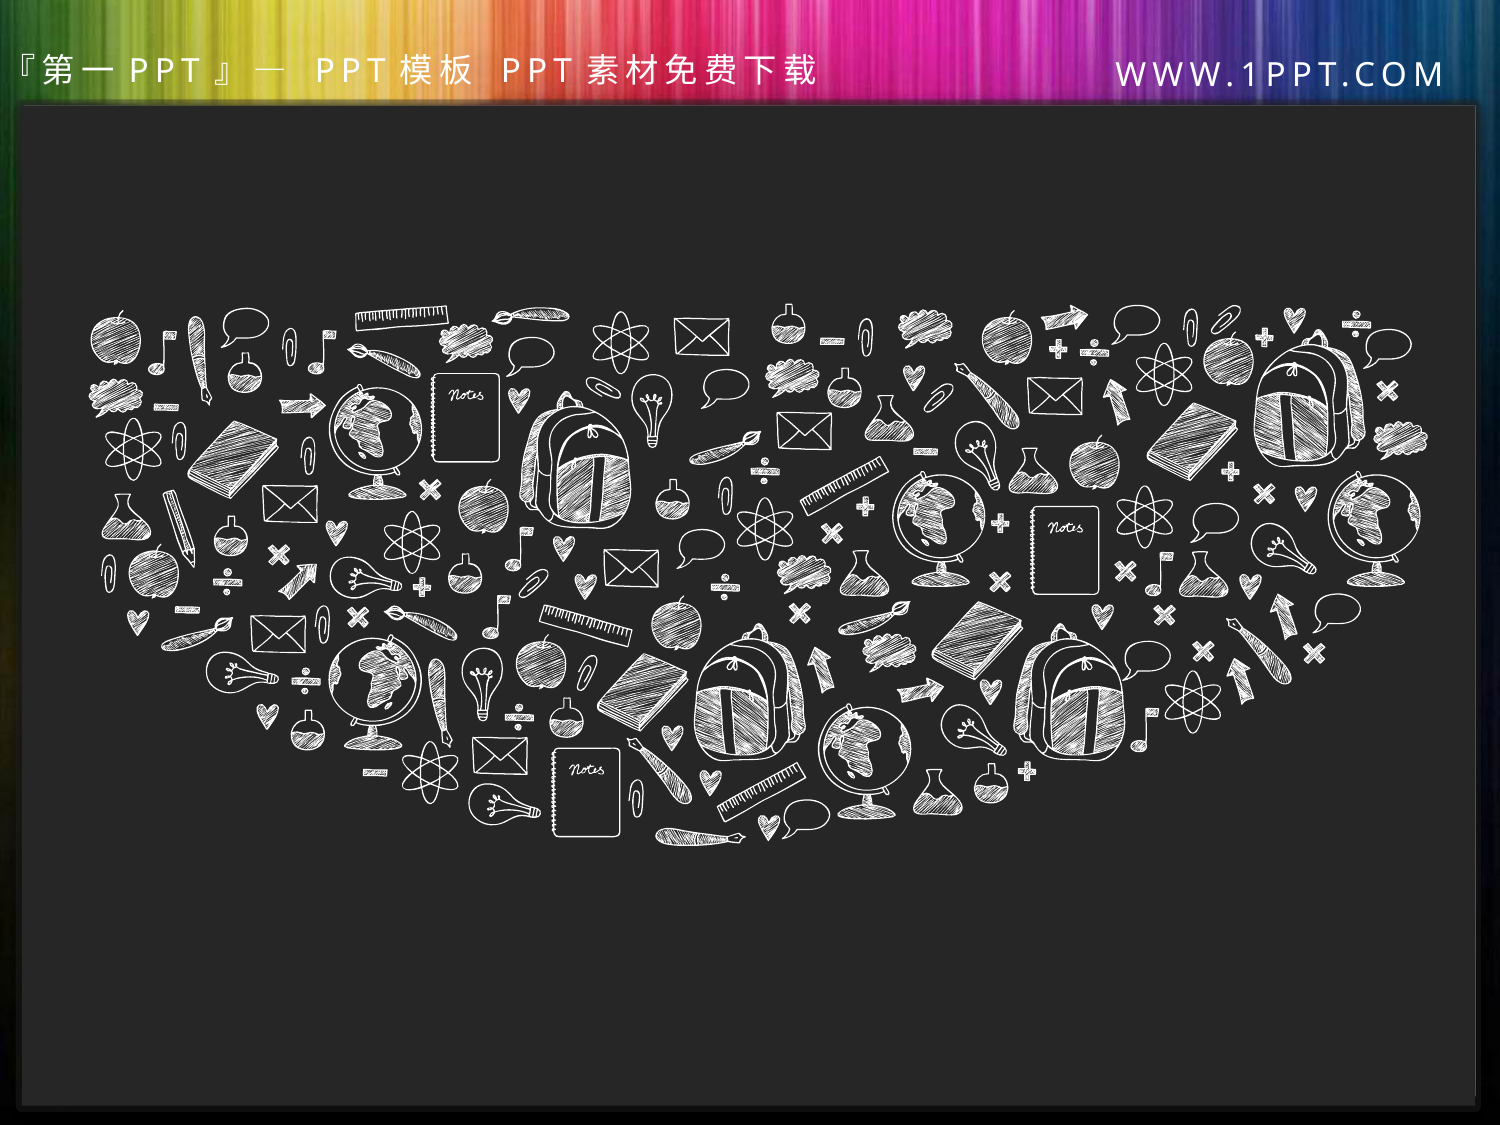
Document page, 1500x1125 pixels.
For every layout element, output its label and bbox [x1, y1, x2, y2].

text_box [205, 651, 279, 694]
text_box [1255, 327, 1274, 348]
text_box [468, 783, 541, 826]
text_box [256, 704, 279, 730]
text_box [278, 563, 317, 601]
text_box [771, 303, 806, 344]
text_box [1111, 304, 1161, 345]
text_box [776, 411, 833, 451]
text_box [788, 602, 811, 625]
text_box [553, 536, 576, 562]
text_box [515, 703, 524, 712]
text_box [720, 593, 728, 601]
text_box [105, 417, 162, 481]
text_box [839, 550, 890, 597]
text_box [301, 687, 309, 695]
text_box [569, 763, 605, 776]
text_box [1069, 434, 1120, 490]
text_box [655, 478, 690, 520]
text_box [1017, 761, 1037, 782]
text_box [128, 543, 179, 599]
text_box [515, 634, 567, 690]
text_box [328, 634, 422, 751]
text_box [220, 307, 270, 348]
text_box [827, 367, 862, 409]
text_box [1027, 376, 1083, 416]
text_box [897, 309, 953, 349]
text_box [1351, 330, 1359, 338]
text_box [1013, 623, 1126, 762]
text_box [213, 515, 248, 557]
text_box [1283, 307, 1306, 334]
text_box [1091, 604, 1114, 630]
text_box [250, 615, 307, 654]
text_box [88, 378, 143, 418]
text_box [1030, 505, 1100, 595]
text_box [448, 389, 484, 401]
text_box [223, 588, 231, 596]
text_box [781, 799, 831, 840]
text_box [1376, 380, 1399, 402]
text_box [504, 713, 534, 722]
text_box [864, 394, 914, 442]
text_box [482, 594, 512, 640]
text_box [171, 421, 187, 461]
text_box [458, 478, 509, 534]
text_box [1164, 670, 1222, 734]
text_box [418, 479, 442, 501]
text_box [267, 544, 290, 566]
text_box [1048, 339, 1068, 359]
text_box [1250, 522, 1317, 575]
text_box [991, 513, 1010, 534]
text_box [1363, 328, 1412, 369]
text_box [1210, 305, 1241, 335]
text_box [147, 330, 177, 376]
text_box [1135, 342, 1193, 407]
text_box [896, 677, 945, 703]
text_box [699, 770, 722, 797]
text_box [856, 496, 875, 517]
text_box [278, 393, 327, 419]
text_box [760, 477, 768, 485]
text_box [325, 520, 348, 547]
text_box [1294, 486, 1318, 513]
text_box [913, 768, 963, 816]
text_box [1239, 574, 1262, 600]
text_box [1090, 339, 1099, 348]
text_box [603, 549, 660, 588]
text_box [628, 779, 644, 818]
text_box [1145, 551, 1174, 597]
text_box [931, 601, 1024, 681]
text_box [300, 436, 316, 475]
text_box [187, 420, 279, 499]
text_box [923, 383, 954, 413]
text_box [213, 578, 243, 587]
text_box [346, 606, 369, 628]
text_box [1114, 560, 1137, 582]
text_box [461, 647, 503, 722]
text_box [689, 430, 762, 465]
text_box [307, 330, 337, 375]
text_box [817, 703, 912, 820]
text_box [290, 709, 325, 751]
text_box [721, 573, 730, 582]
text_box [1122, 640, 1171, 681]
text_box [1302, 643, 1326, 664]
text_box [401, 741, 459, 805]
text_box [655, 827, 746, 846]
text_box [314, 605, 330, 644]
text_box [979, 679, 1003, 705]
text_box [1356, 538, 1365, 547]
text_box [291, 677, 321, 686]
text_box [819, 337, 845, 345]
text_box [514, 723, 522, 731]
text_box [448, 553, 483, 594]
text_box [892, 471, 986, 587]
text_box [1047, 521, 1083, 534]
text_box [1252, 483, 1276, 505]
text_box [1153, 604, 1176, 626]
text_box [1191, 640, 1215, 662]
text_box [227, 352, 263, 393]
text_box [471, 736, 528, 775]
text_box [973, 763, 1009, 804]
text_box [282, 327, 297, 367]
text_box [626, 737, 692, 805]
text_box [736, 497, 794, 561]
text_box [538, 604, 633, 648]
text_box [1102, 379, 1131, 426]
text_box [1342, 320, 1372, 329]
text_box [1089, 359, 1097, 366]
text_box [262, 484, 319, 523]
text_box [981, 309, 1033, 366]
text_box [858, 318, 873, 357]
text_box [673, 317, 730, 356]
text_box [574, 574, 597, 600]
text_box [518, 568, 549, 599]
text_box [631, 374, 673, 449]
text_box [491, 307, 570, 325]
text_box [988, 571, 1012, 593]
text_box [174, 606, 201, 614]
text_box [328, 383, 423, 500]
text_box [383, 510, 441, 574]
text_box [1040, 304, 1089, 331]
text_box [750, 467, 780, 476]
text_box [576, 655, 598, 691]
text_box [676, 528, 726, 569]
text_box [362, 768, 388, 777]
text_box [428, 658, 453, 748]
text_box [847, 771, 856, 779]
picture [0, 0, 1500, 1125]
text_box [355, 305, 449, 332]
text_box [1269, 593, 1298, 641]
text_box [954, 420, 1001, 491]
text_box [504, 526, 534, 572]
text_box [700, 368, 750, 409]
text_box [807, 646, 835, 694]
text_box [921, 538, 930, 547]
text_box [954, 363, 1020, 430]
text_box [661, 725, 684, 752]
text_box [438, 323, 493, 364]
text_box [1130, 707, 1160, 753]
text_box [1253, 329, 1366, 468]
text_box [862, 633, 917, 673]
text_box [127, 610, 150, 636]
text_box [757, 815, 781, 842]
text_box [412, 577, 432, 597]
text_box [383, 605, 458, 641]
text_box [585, 376, 621, 399]
text_box [821, 522, 844, 545]
text_box [799, 456, 890, 517]
text_box [358, 451, 367, 459]
text_box [913, 447, 939, 456]
text_box [902, 365, 926, 392]
text_box [430, 373, 500, 463]
text_box [1373, 421, 1428, 461]
text_box [1225, 618, 1292, 685]
text_box [1116, 485, 1174, 549]
text_box [765, 358, 820, 398]
text_box [760, 457, 769, 466]
text_box [101, 554, 116, 593]
text_box [940, 704, 1007, 756]
text_box [1008, 447, 1059, 495]
text_box [223, 568, 232, 577]
text_box [301, 667, 310, 676]
text_box [1146, 402, 1239, 481]
text_box [1179, 551, 1229, 598]
text_box [596, 653, 689, 732]
text_box [347, 343, 421, 379]
text_box [1226, 658, 1255, 705]
text_box [776, 555, 832, 595]
text_box [551, 747, 621, 838]
text_box [1352, 310, 1361, 319]
text_box [505, 336, 555, 377]
text_box [1327, 471, 1421, 587]
text_box [101, 493, 152, 541]
text_box [162, 489, 196, 568]
text_box [187, 316, 213, 406]
text_box [153, 403, 179, 412]
text_box [693, 623, 806, 762]
text_box [519, 390, 632, 529]
text_box [549, 697, 584, 738]
text_box [1190, 502, 1239, 543]
text_box [90, 309, 141, 366]
text_box [1183, 308, 1198, 347]
text_box [651, 595, 702, 651]
text_box [710, 583, 740, 592]
text_box [384, 702, 393, 710]
text_box [716, 761, 807, 823]
text_box [1312, 593, 1361, 634]
text_box [1203, 331, 1254, 387]
text_box [717, 476, 733, 516]
text_box [838, 601, 911, 636]
text_box [1079, 348, 1110, 357]
text_box [161, 617, 234, 652]
text_box [1221, 461, 1240, 482]
text_box [592, 311, 650, 375]
text_box [508, 388, 531, 414]
text_box [329, 556, 403, 599]
